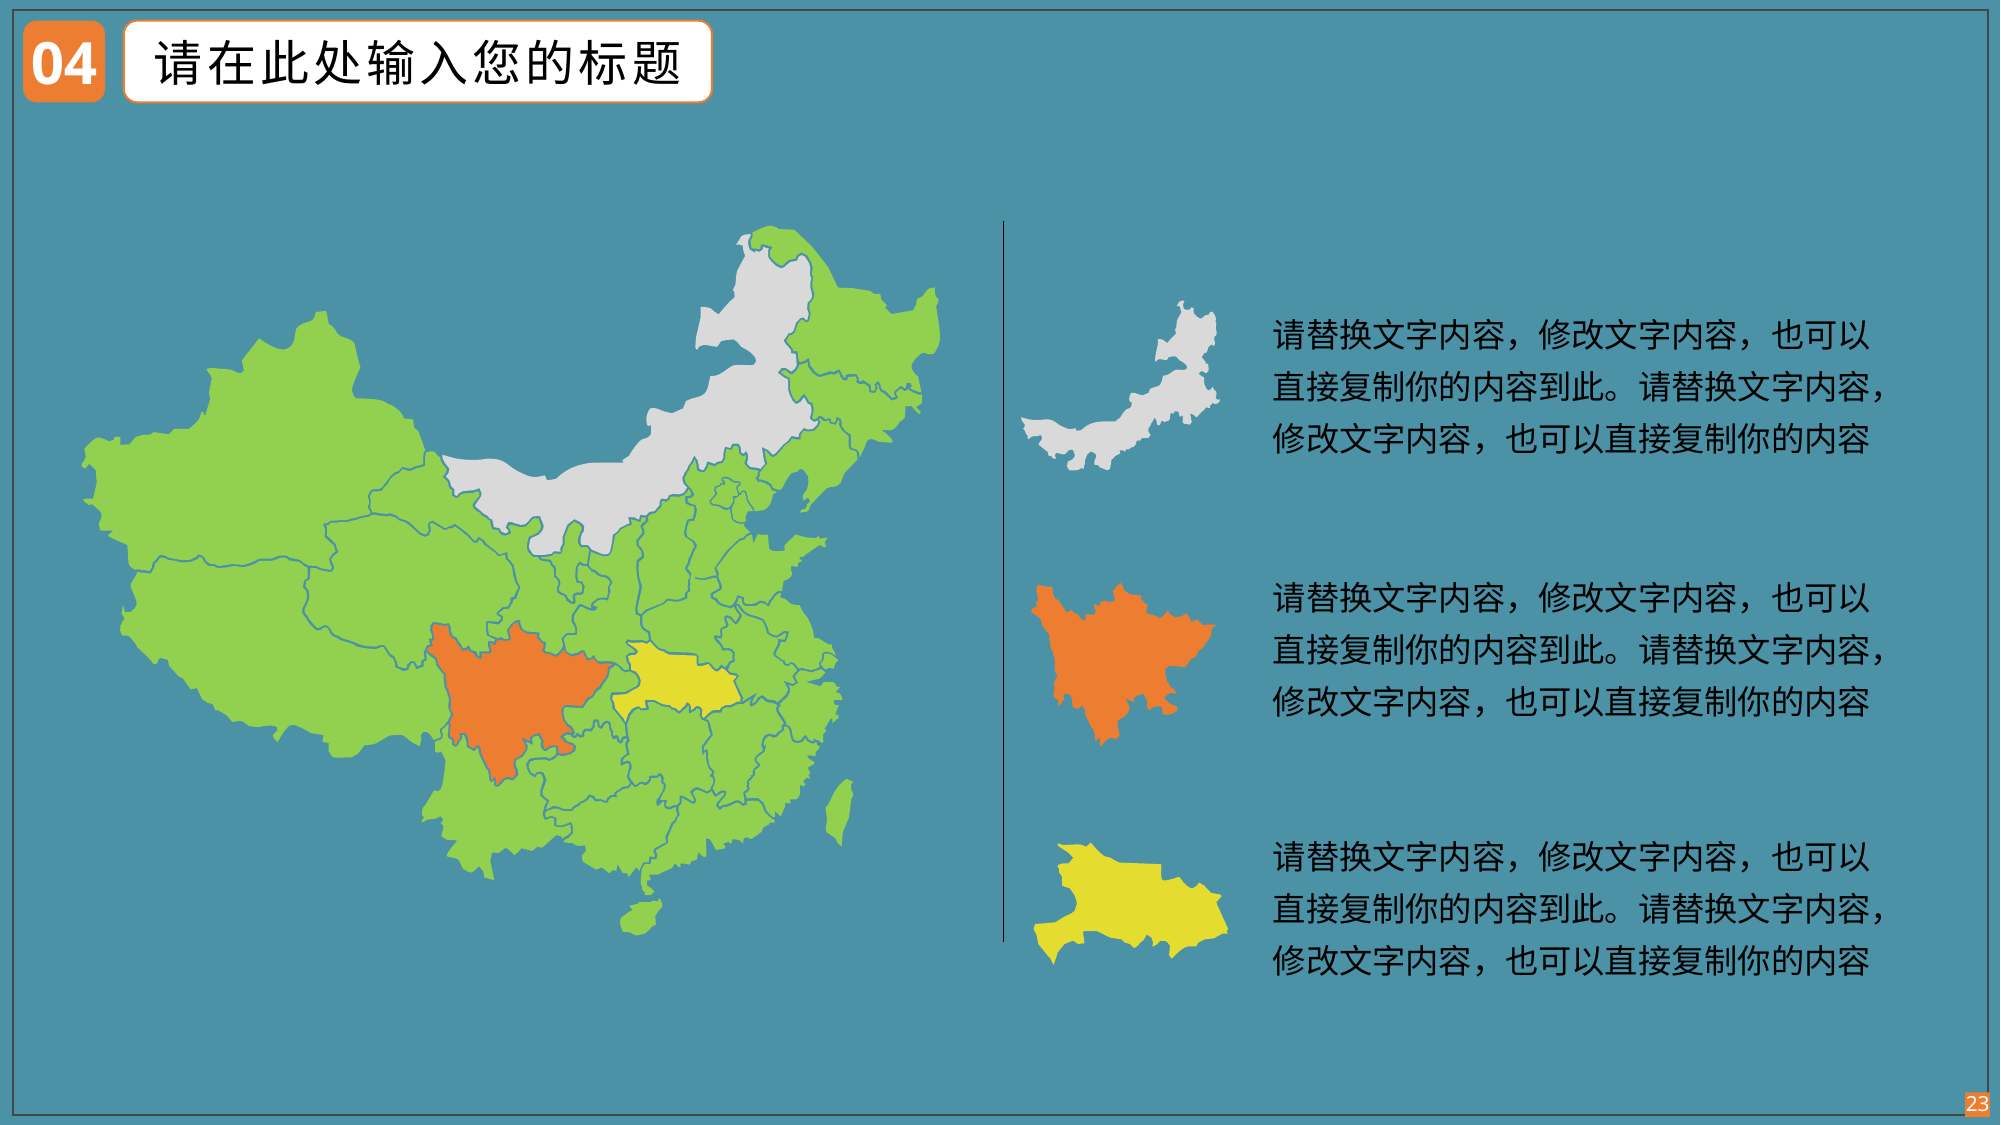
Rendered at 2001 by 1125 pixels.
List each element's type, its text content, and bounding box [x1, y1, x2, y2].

text_box [620, 898, 663, 936]
text_box [684, 445, 778, 579]
text_box [427, 622, 613, 785]
text_box [81, 310, 426, 571]
text_box [640, 789, 775, 896]
text_box [731, 491, 754, 523]
text_box 请替换文字内容，修改文字内容，也可以直接复制你的内容到此。请替换文字内容，修改文字内容，也可以直接复制你的内容 [1257, 300, 1900, 466]
text_box 23 [1944, 1091, 2000, 1118]
text_box [780, 361, 922, 458]
text_box [825, 778, 854, 847]
text_box [1030, 583, 1217, 746]
text_box [545, 775, 678, 877]
text_box [612, 641, 741, 723]
text_box [304, 514, 519, 669]
text_box [369, 451, 611, 655]
text_box [820, 653, 839, 670]
text_box [440, 232, 820, 556]
text_box 请替换文字内容，修改文字内容，也可以直接复制你的内容到此。请替换文字内容，修改文字内容，也可以直接复制你的内容 [1257, 564, 1900, 729]
text_box [711, 478, 740, 509]
text_box [528, 722, 631, 810]
text_box [713, 534, 828, 607]
text_box [12, 9, 1989, 1116]
text_box 请替换文字内容，修改文字内容，也可以直接复制你的内容到此。请替换文字内容，修改文字内容，也可以直接复制你的内容 [1257, 822, 1900, 987]
text_box [758, 418, 858, 513]
text_box [750, 225, 940, 398]
text_box [736, 592, 836, 671]
text_box [563, 517, 649, 670]
text_box [1033, 842, 1229, 965]
text_box [563, 665, 639, 741]
text_box [622, 702, 714, 807]
text_box [421, 723, 572, 880]
text_box [642, 572, 740, 670]
text_box [716, 605, 798, 704]
text_box [1019, 299, 1222, 472]
text_box [637, 489, 695, 615]
text_box [778, 669, 843, 744]
text_box [703, 697, 784, 807]
text_box [120, 556, 452, 758]
text_box [540, 521, 590, 602]
text_box [745, 726, 820, 818]
